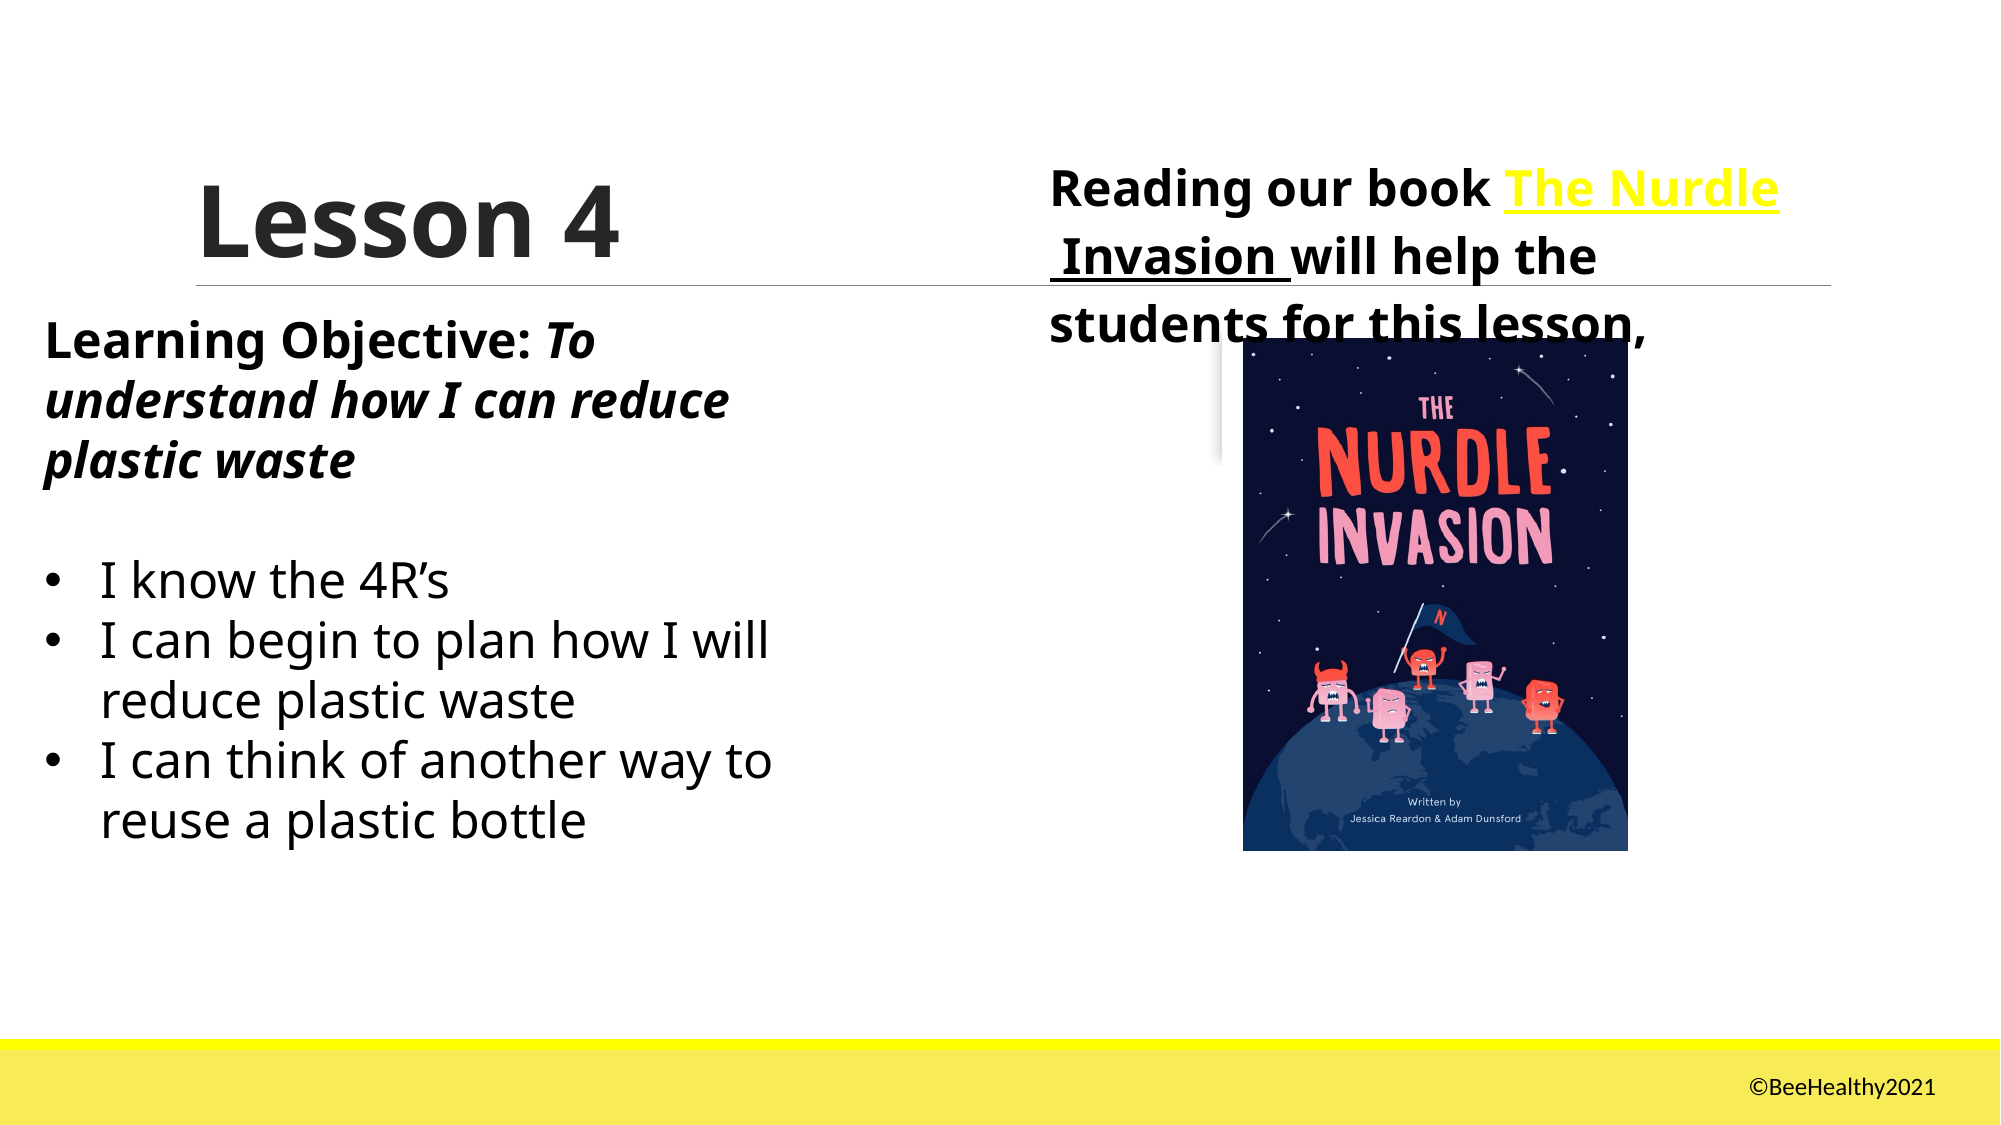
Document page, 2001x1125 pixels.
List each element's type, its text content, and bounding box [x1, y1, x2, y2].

picture [1241, 337, 1629, 852]
title Lesson 4 [180, 47, 1830, 285]
text_box Reading our book The Nurdle Invasion will help the students for this lesson, [1034, 148, 1836, 360]
text_box Learning Objective: To understand how I can reduce plastic waste I know the 4R’s I can begin to plan how I will reduce plastic waste I can think of another way to reuse a plastic bottle [29, 301, 831, 857]
